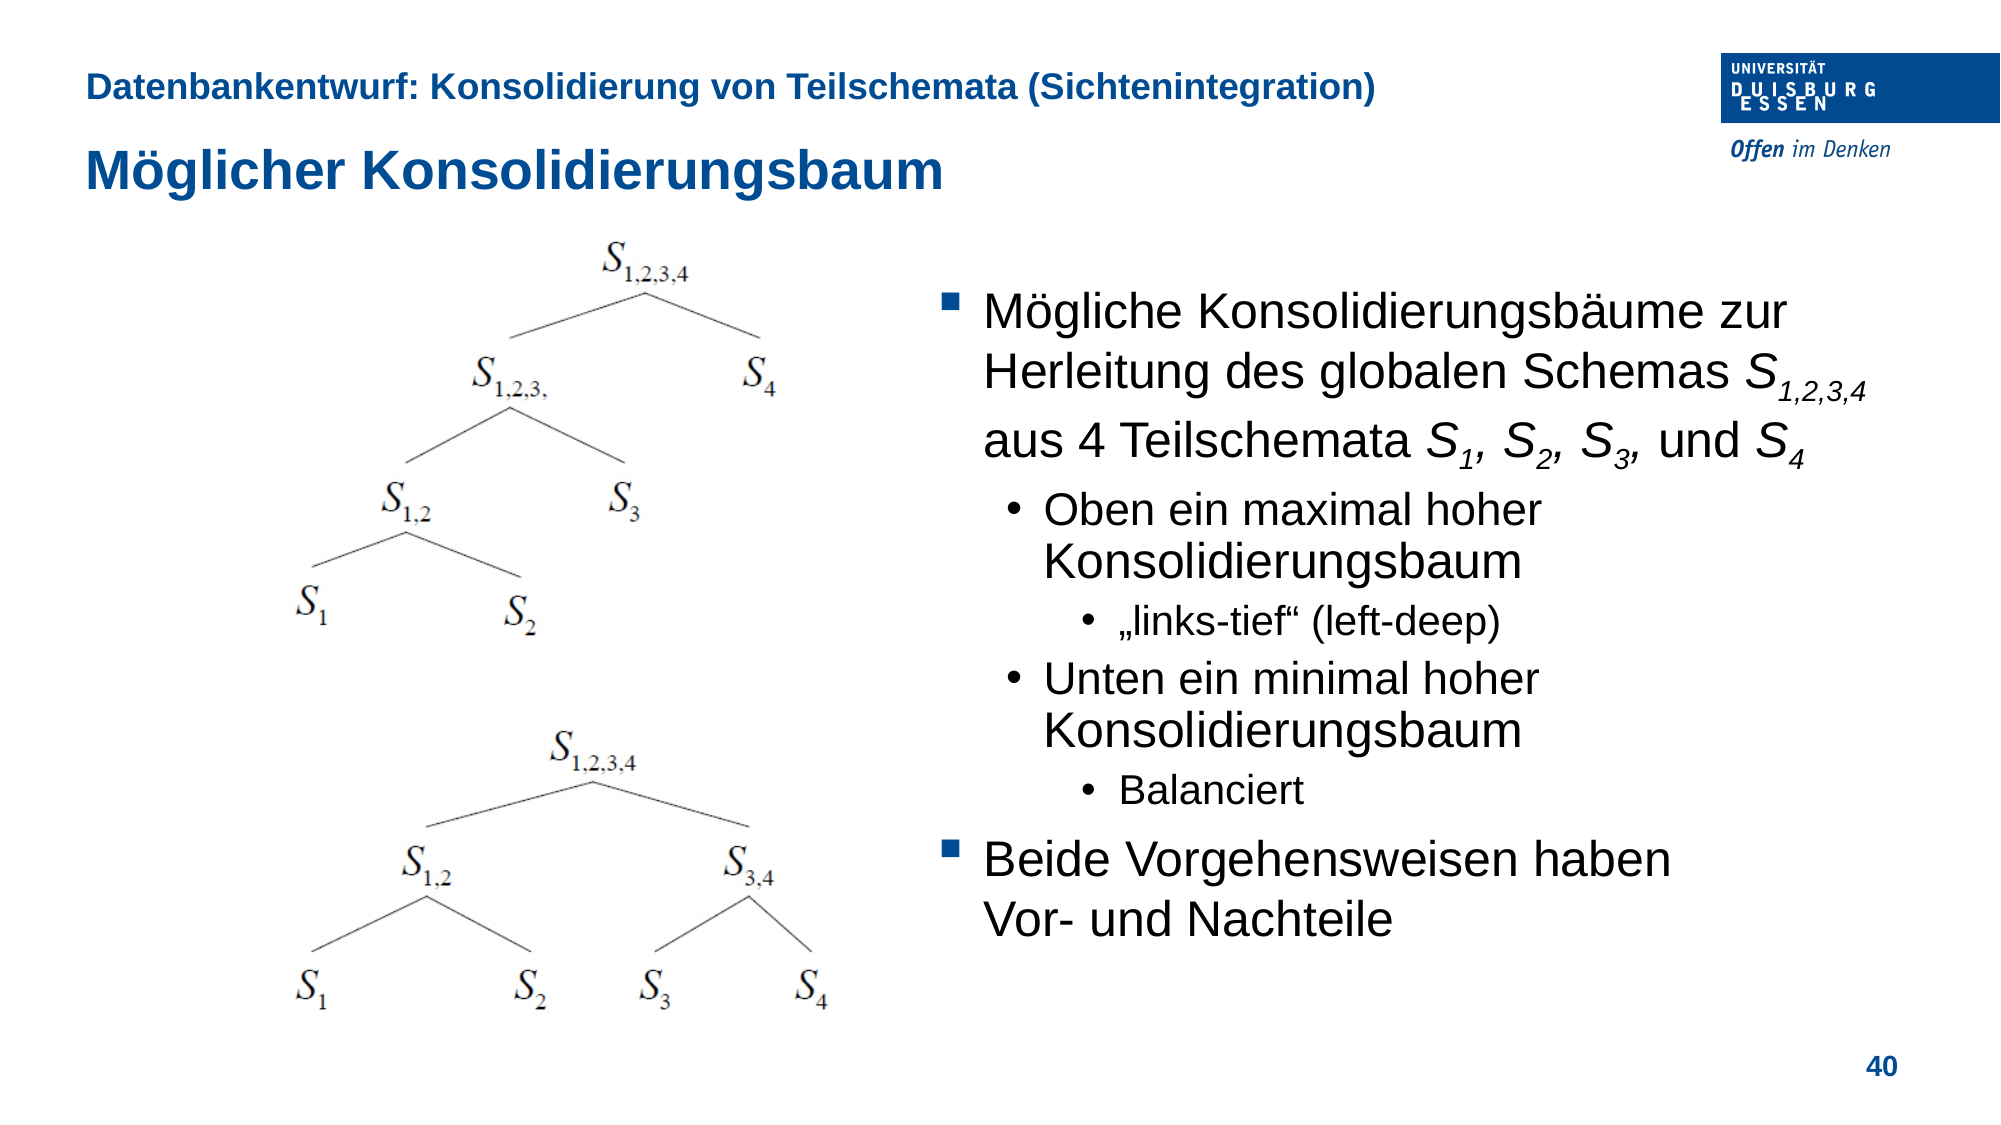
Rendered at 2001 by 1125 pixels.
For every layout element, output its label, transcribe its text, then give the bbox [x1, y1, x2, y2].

list Datenbankentwurf: Konsolidierung von Teilschemata (Sichtenintegration) [85, 67, 1694, 109]
picture [278, 228, 841, 1021]
list Möglicher Konsolidierungsbaum [85, 134, 1694, 210]
picture [1721, 53, 2000, 162]
slide_number 40 [1677, 1040, 1914, 1081]
list Mögliche Konsolidierungsbäume zur Herleitung des globalen Schemas S1,2,3,4 aus 4 Teilschemata S1, S2, S3, und S4 Oben ein maximal hoher Konsolidierungsbaum „links-tief“ (left-deep) Unten ein minimal hoher Konsolidierungsbaum Balanciert Beide Vorgehensweisen haben Vor- und Nachteile [931, 271, 1914, 1040]
